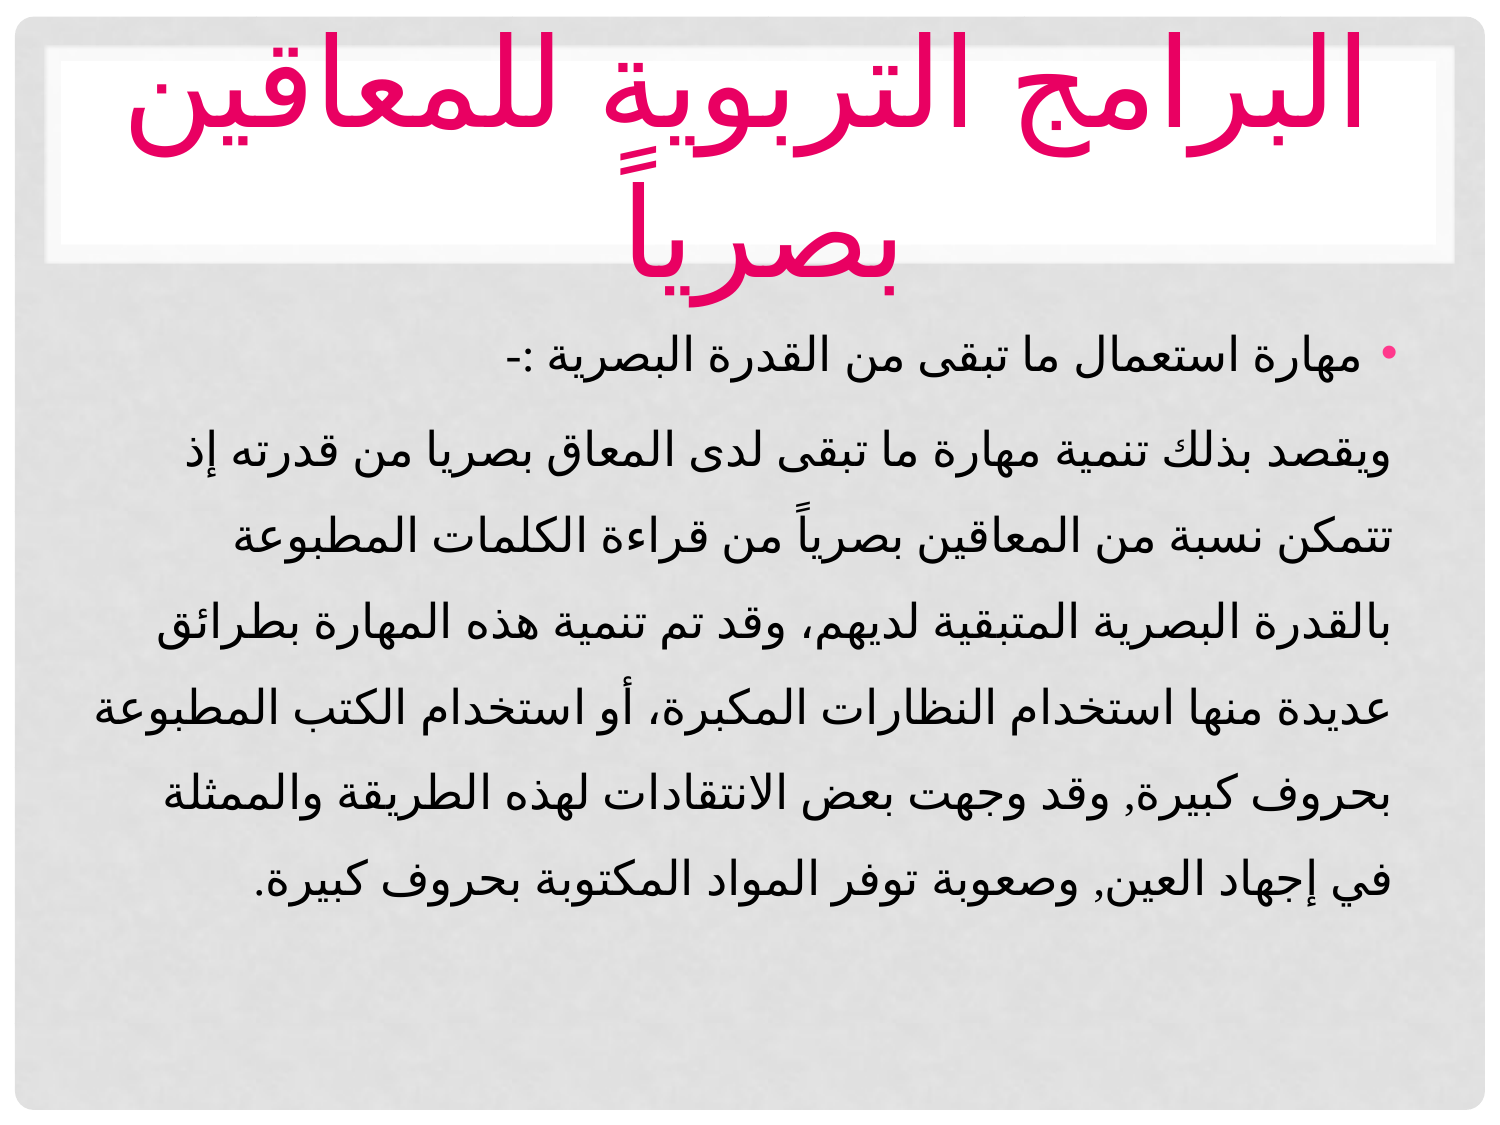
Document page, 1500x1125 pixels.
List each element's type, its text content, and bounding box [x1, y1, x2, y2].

title البرامج التربوية للمعاقين بصرياً [69, 66, 1425, 238]
list مهارة استعمال ما تبقى من القدرة البصرية :- ويقصد بذلك تنمية مهارة ما تبقى لدى المعاق بصريا من قدرته إذ تتمكن نسبة من المعاقين بصرياً من قراءة الكلمات المطبوعة بالقدرة البصرية المتبقية لديهم، وقد تم تنمية هذه المهارة بطرائق عديدة منها استخدام النظارات المكبرة، أو استخدام الكتب المطبوعة بحروف كبيرة, وقد وجهت بعض الانتقادات لهذه الطريقة والممثلة في إجهاد العين, وصعوبة توفر المواد المكتوبة بحروف كبيرة. [75, 287, 1425, 1005]
